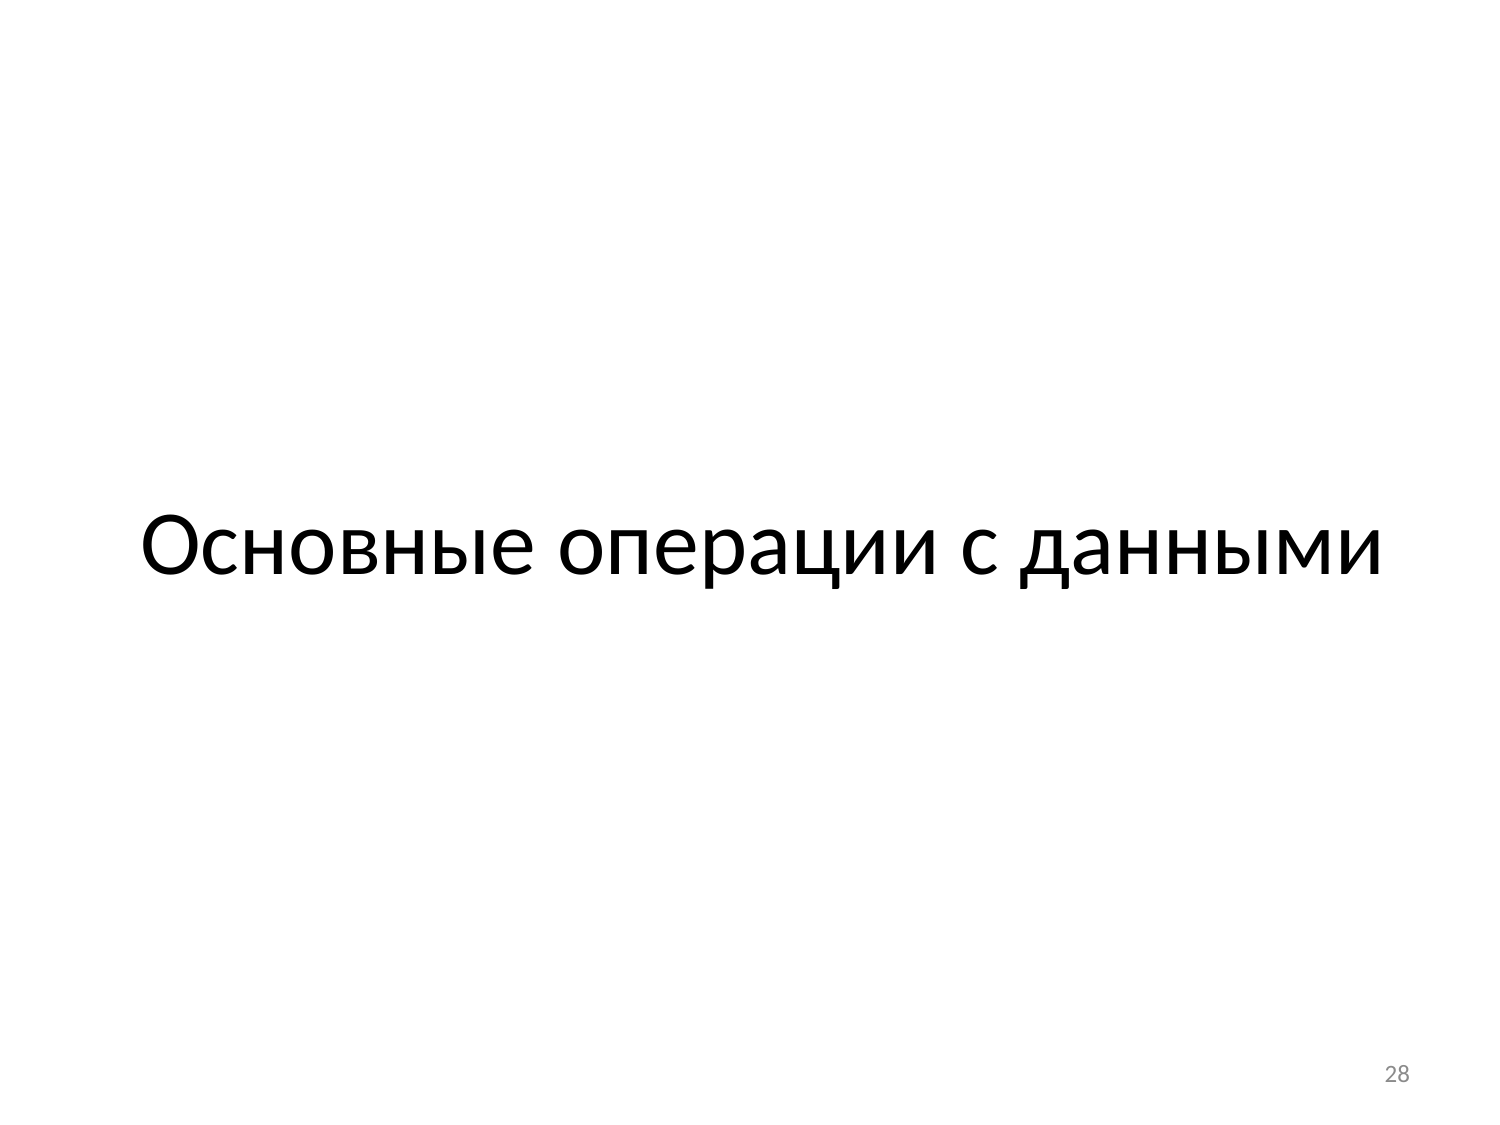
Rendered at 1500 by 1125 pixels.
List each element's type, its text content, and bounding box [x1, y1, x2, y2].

slide_number 28 [1074, 1042, 1425, 1103]
title Основные операции с данными [88, 444, 1439, 632]
